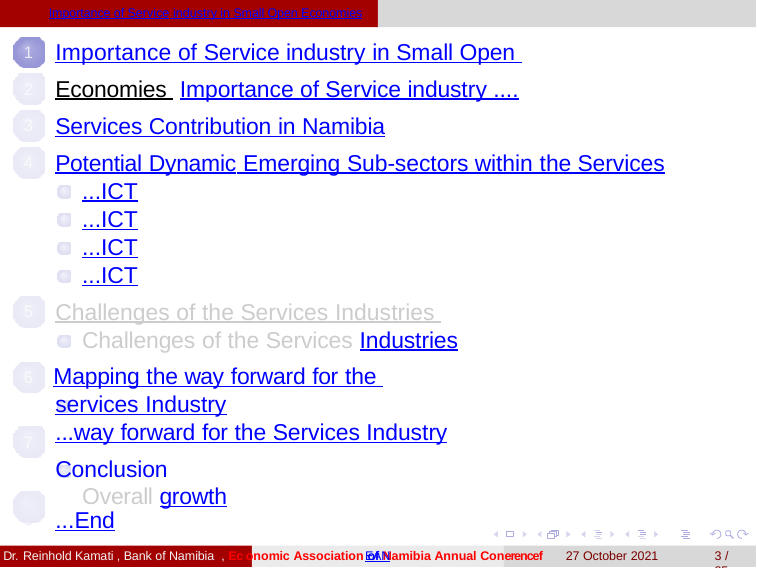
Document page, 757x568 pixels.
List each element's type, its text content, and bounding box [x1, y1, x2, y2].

picture [12, 296, 45, 329]
picture [57, 213, 71, 227]
text_box Importance of Service industry in Small Open Economies [46, 2, 368, 20]
picture [57, 270, 71, 284]
picture [57, 335, 71, 349]
picture [57, 464, 71, 479]
picture [57, 241, 71, 255]
picture [12, 361, 45, 394]
text_box Services Contribution in Namibia Potential Dynamic Emerging Sub-sectors within the Services ...ICT ...ICT ...ICT ...ICT Challenges of the Services Industries Challenges of the Services Industries Mapping the way forward for the services Industry ...way forward for the Services Industry Conclusion Overall growth [53, 100, 668, 510]
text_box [12, 36, 45, 179]
picture [12, 426, 45, 459]
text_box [0, 545, 757, 568]
picture [57, 400, 71, 414]
picture [12, 491, 45, 524]
text_box ...End [53, 504, 117, 533]
picture [57, 185, 71, 199]
title Importance of Service industry in Small Open Economies Importance of Service industry .... [53, 26, 635, 100]
text_box [377, 0, 756, 28]
